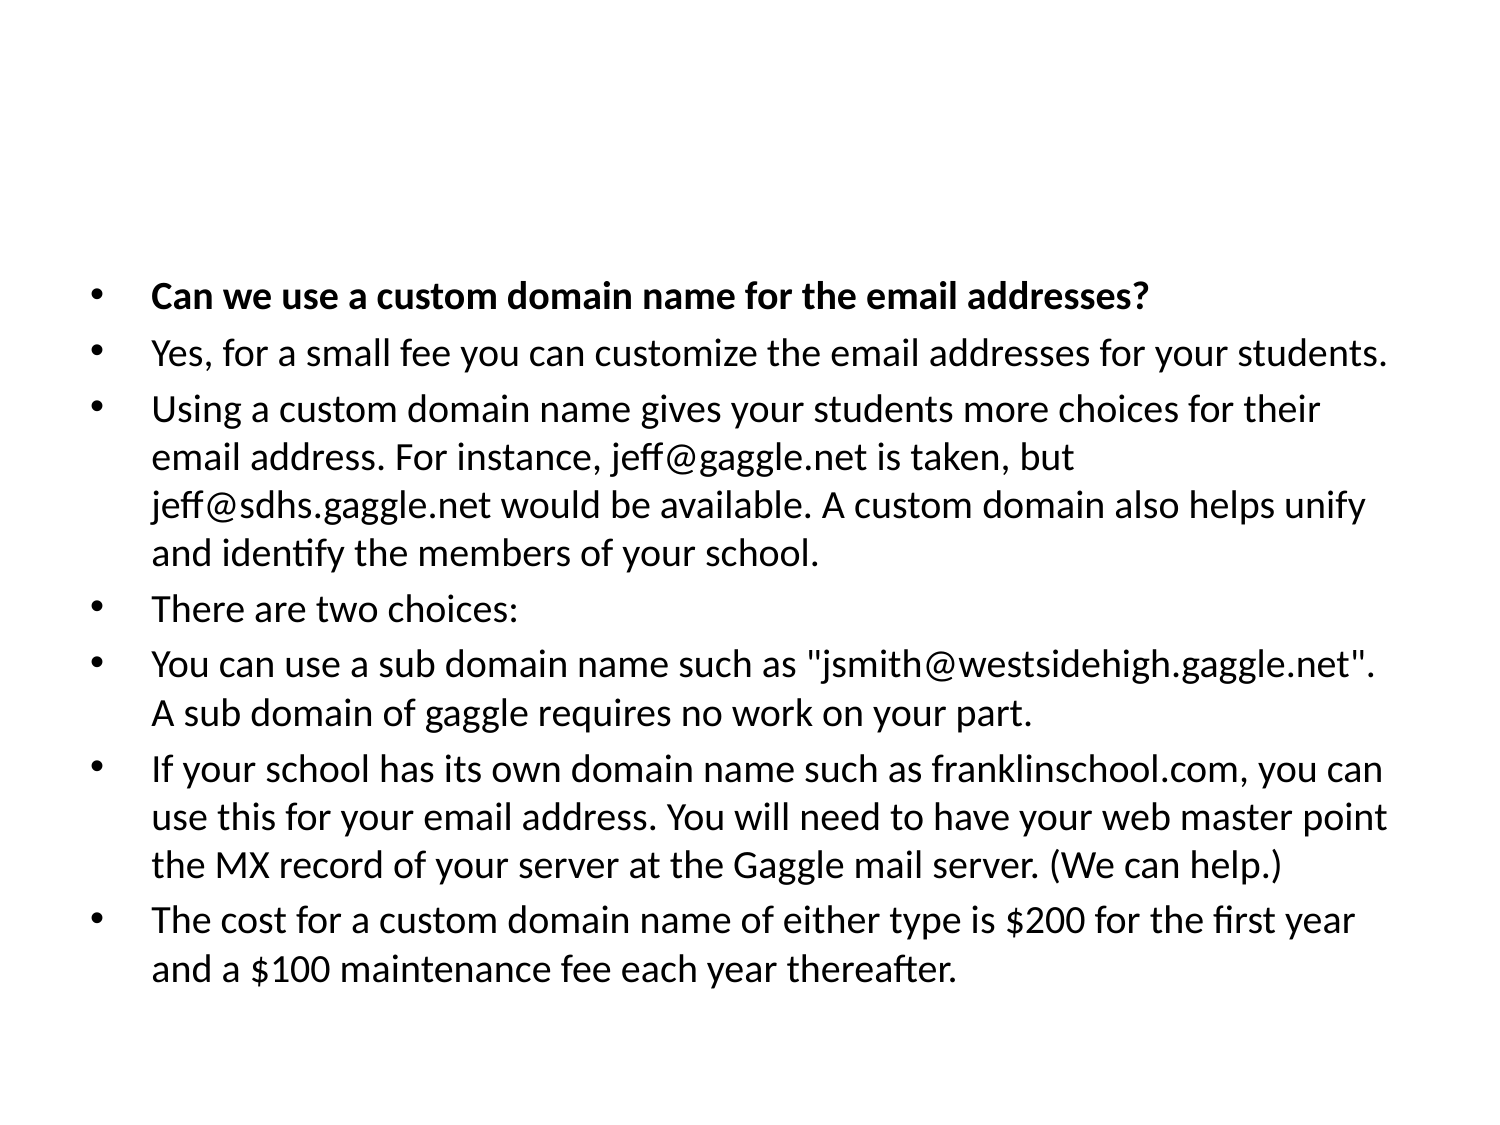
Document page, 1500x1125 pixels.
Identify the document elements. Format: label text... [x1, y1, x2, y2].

list Can we use a custom domain name for the email addresses? Yes, for a small fee you can customize the email addresses for your students. Using a custom domain name gives your students more choices for their email address. For instance, jeff@gaggle.net is taken, but jeff@sdhs.gaggle.net would be available. A custom domain also helps unify and identify the members of your school. There are two choices: You can use a sub domain name such as "jsmith@westsidehigh.gaggle.net". A sub domain of gaggle requires no work on your part. If your school has its own domain name such as franklinschool.com, you can use this for your email address. You will need to have your web master point the MX record of your server at the Gaggle mail server. (We can help.) The cost for a custom domain name of either type is $200 for the first year and a $100 maintenance fee each year thereafter. [75, 262, 1425, 1005]
